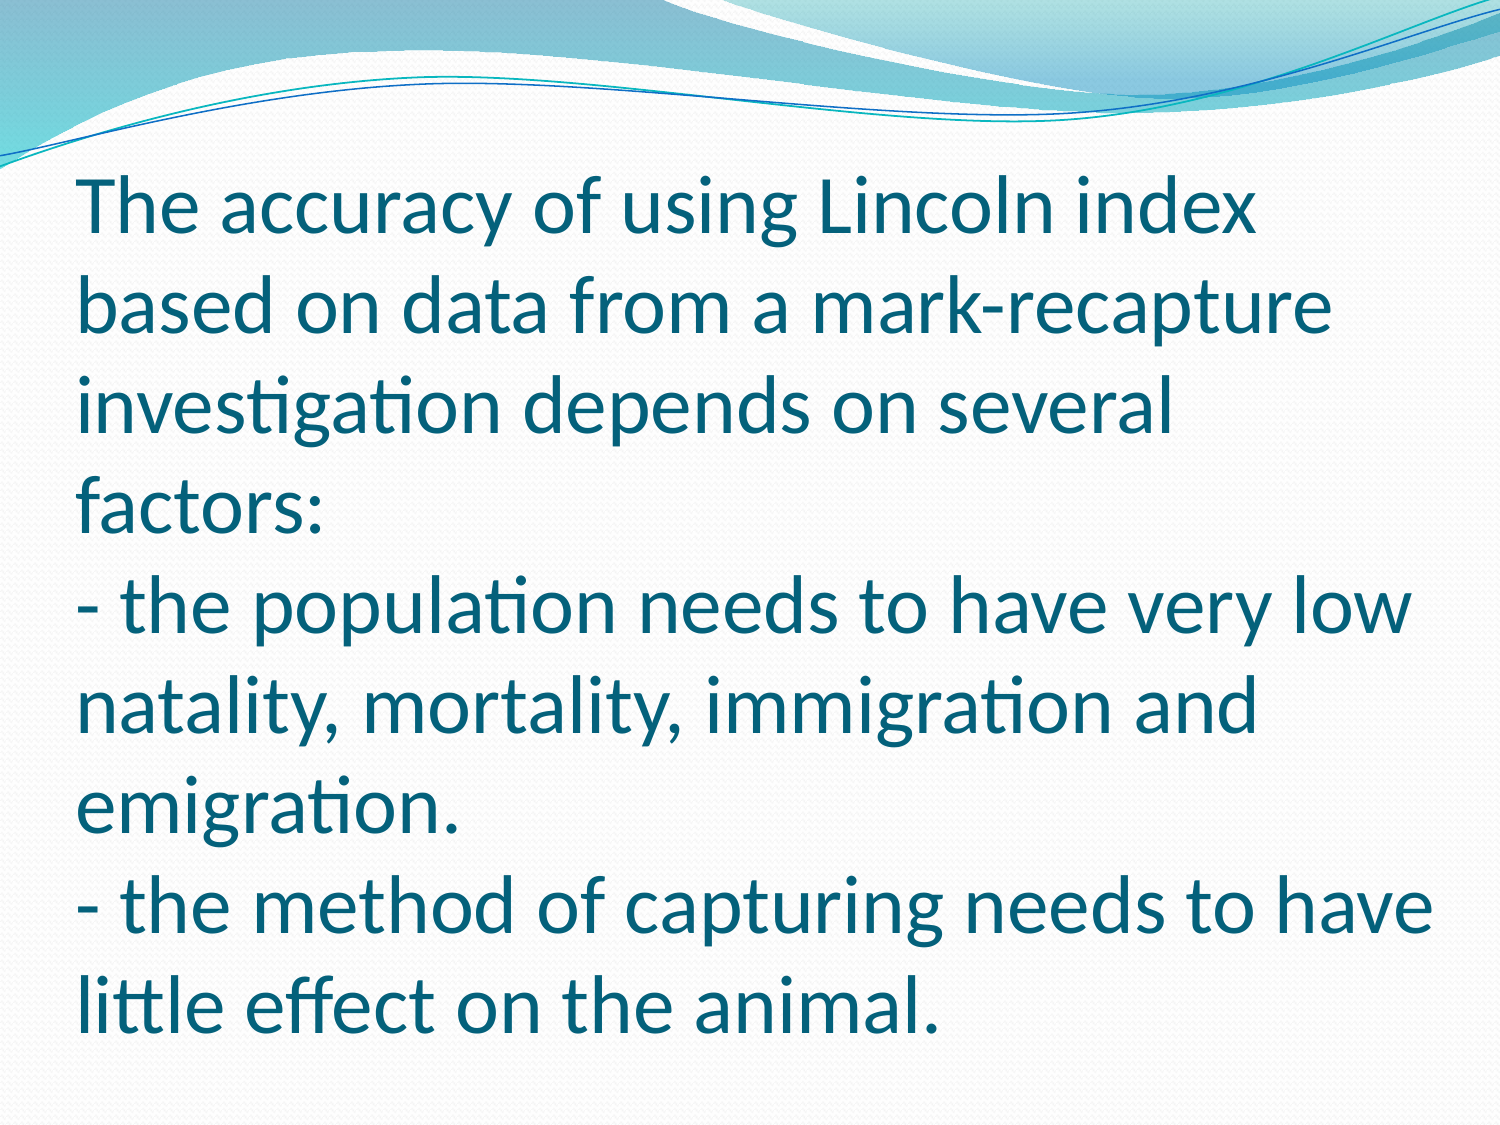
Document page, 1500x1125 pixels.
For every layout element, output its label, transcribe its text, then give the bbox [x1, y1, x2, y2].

title The accuracy of using Lincoln index based on data from a mark-recapture investigation depends on several factors: - the population needs to have very low natality, mortality, immigration and emigration. - the method of capturing needs to have little effect on the animal. [75, 115, 1438, 1050]
